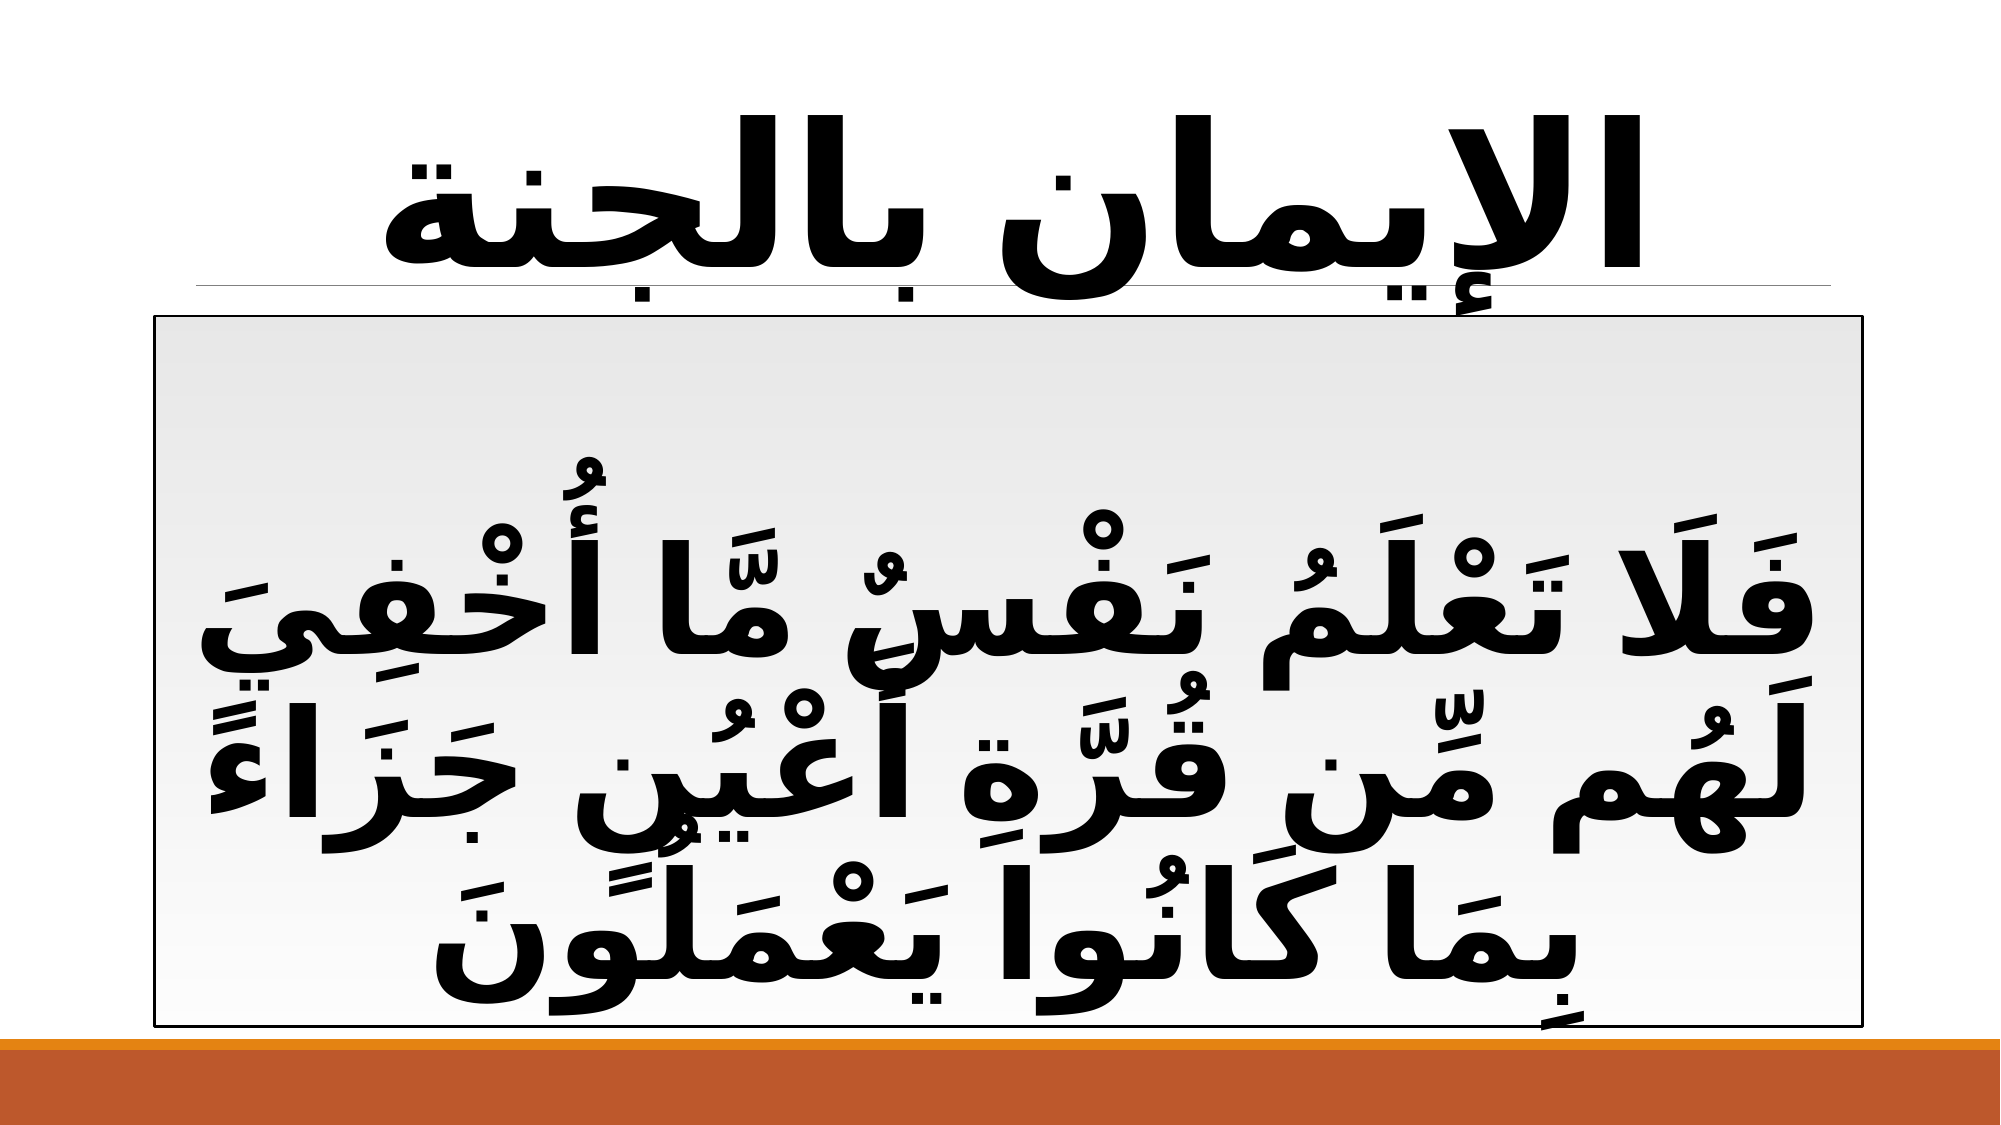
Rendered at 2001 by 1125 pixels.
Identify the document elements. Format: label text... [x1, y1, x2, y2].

list فَلَا تَعْلَمُ نَفْسٌ مَّا أُخْفِيَ لَهُم مِّن قُرَّةِ أَعْيُنٍ جَزَاءً بِمَا كَانُوا يَعْمَلُونَ [153, 315, 1864, 1028]
title الإيمان بالجنة [194, 44, 1836, 315]
